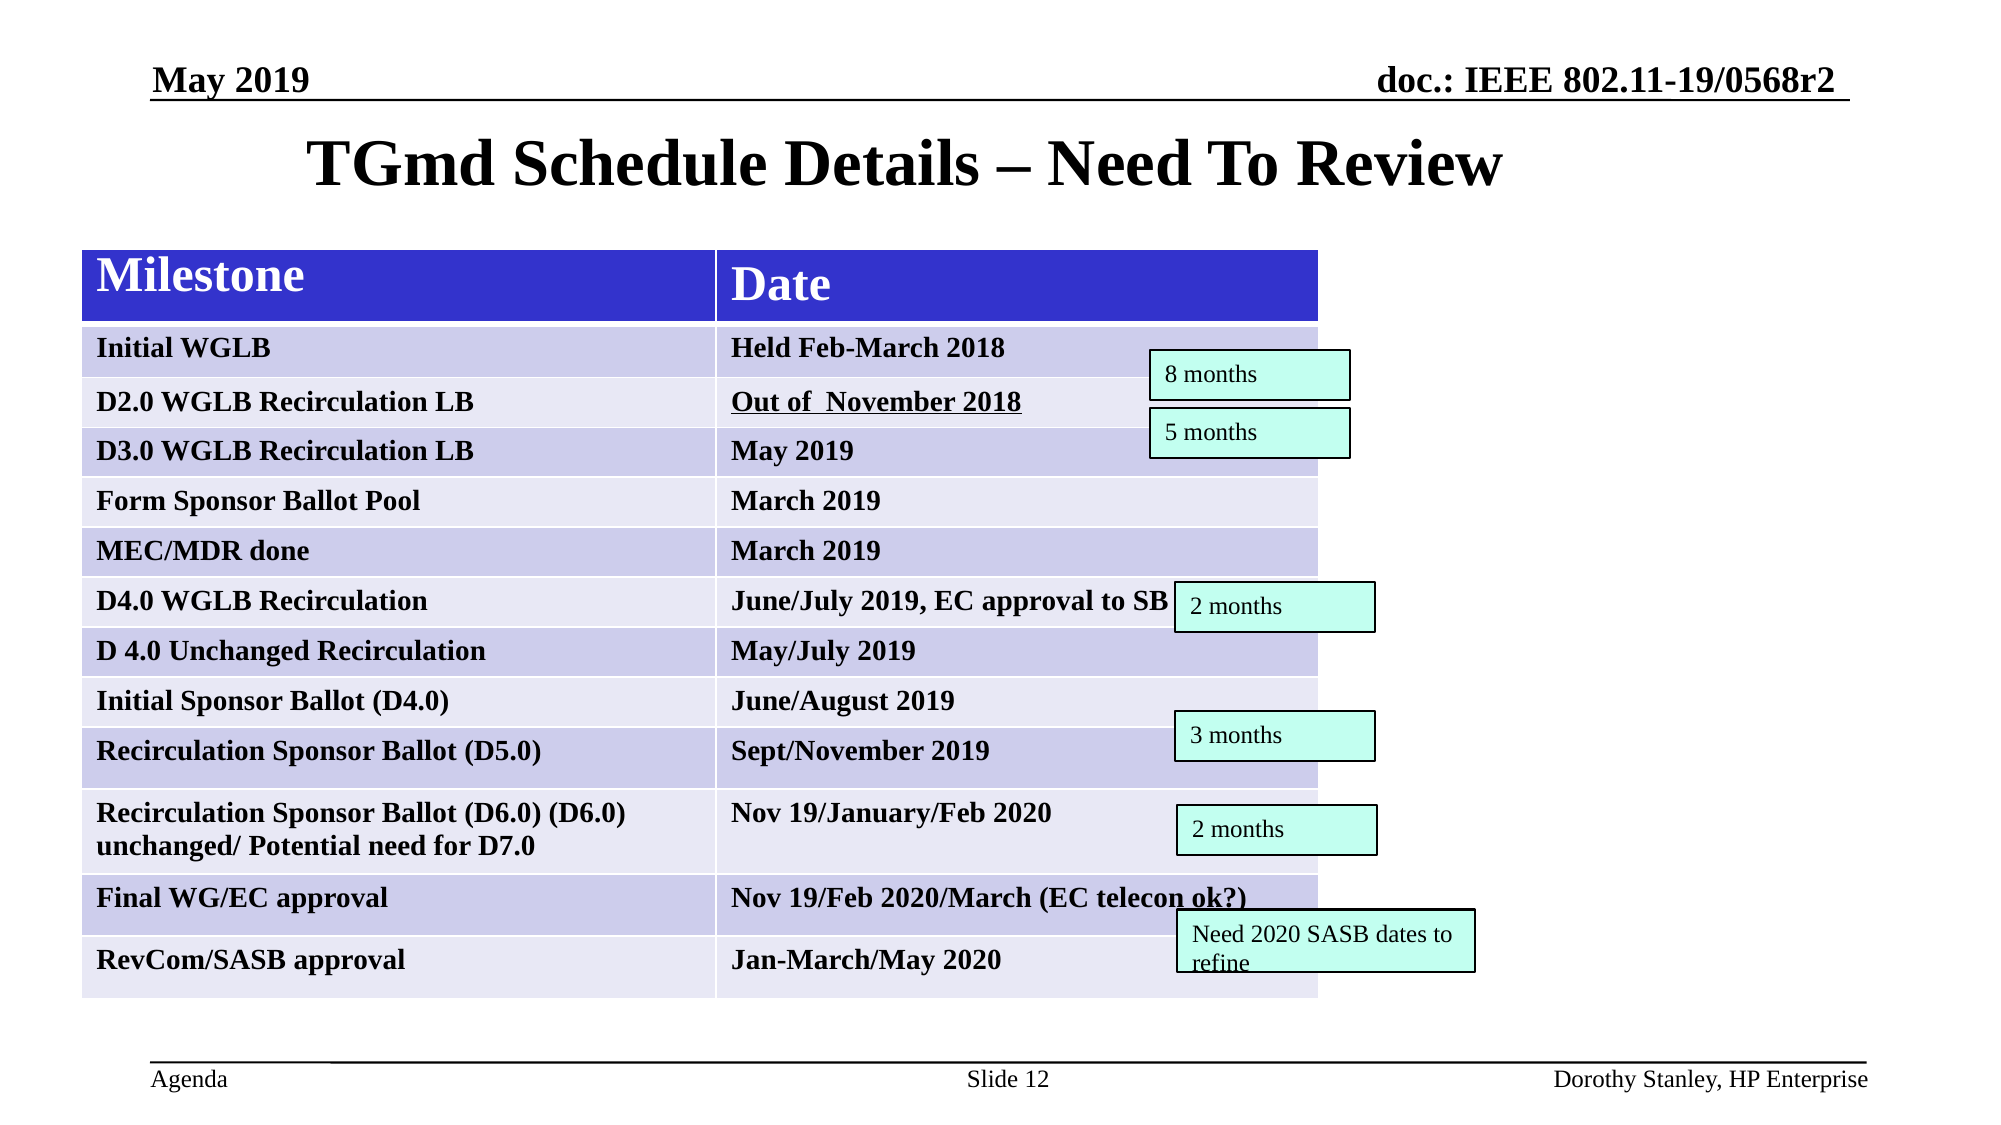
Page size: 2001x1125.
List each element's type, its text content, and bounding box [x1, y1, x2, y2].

table_cell D4.0 WGLB Recirculation [82, 578, 715, 626]
text_box 2 months [1174, 582, 1375, 633]
table_cell Out of November 2018 [717, 378, 1318, 427]
table_cell May/July 2019 [717, 628, 1318, 676]
table_cell D 4.0 Unchanged Recirculation [82, 628, 715, 676]
table_cell D3.0 WGLB Recirculation LB [82, 428, 715, 476]
table_cell March 2019 [717, 528, 1318, 576]
table_cell March 2019 [717, 478, 1318, 526]
footer Dorothy Stanley, HP Enterprise [1549, 1062, 1869, 1093]
table_cell Form Sponsor Ballot Pool [82, 478, 715, 526]
text_box 3 months [1174, 710, 1375, 761]
table_cell Initial Sponsor Ballot (D4.0) [82, 678, 715, 726]
table_header Milestone [82, 250, 715, 321]
text_box Need 2020 SASB dates to refine [1177, 909, 1475, 972]
table_cell Sept/November 2019 [717, 728, 1318, 788]
table_cell Jan-March/May 2020 [717, 937, 1318, 998]
table_cell Held Feb-March 2018 [717, 327, 1318, 377]
table_cell Initial WGLB [82, 327, 715, 377]
table_cell D2.0 WGLB Recirculation LB [82, 378, 715, 427]
table_header Date [717, 250, 1318, 321]
table_cell Nov 19/Feb 2020/March (EC telecon ok?) [717, 875, 1318, 935]
table_cell June/August 2019 [717, 678, 1318, 726]
table_cell RevCom/SASB approval [82, 937, 715, 998]
slide_number Slide 12 [966, 1062, 1051, 1093]
table_cell Recirculation Sponsor Ballot (D5.0) [82, 728, 715, 788]
table_cell Recirculation Sponsor Ballot (D6.0) (D6.0) unchanged/ Potential need for D7.0 [82, 790, 715, 873]
text_box 5 months [1149, 408, 1350, 459]
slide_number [152, 54, 567, 100]
title TGmd Schedule Details – Need To Review [187, 71, 1625, 247]
table_cell May 2019 [717, 428, 1318, 476]
table_cell June/July 2019, EC approval to SB [717, 578, 1318, 626]
text_box 2 months [1177, 805, 1377, 856]
table_cell MEC/MDR done [82, 528, 715, 576]
text_box 8 months [1149, 350, 1350, 400]
table_cell Final WG/EC approval [82, 875, 715, 935]
table_cell Nov 19/January/Feb 2020 [717, 790, 1318, 873]
